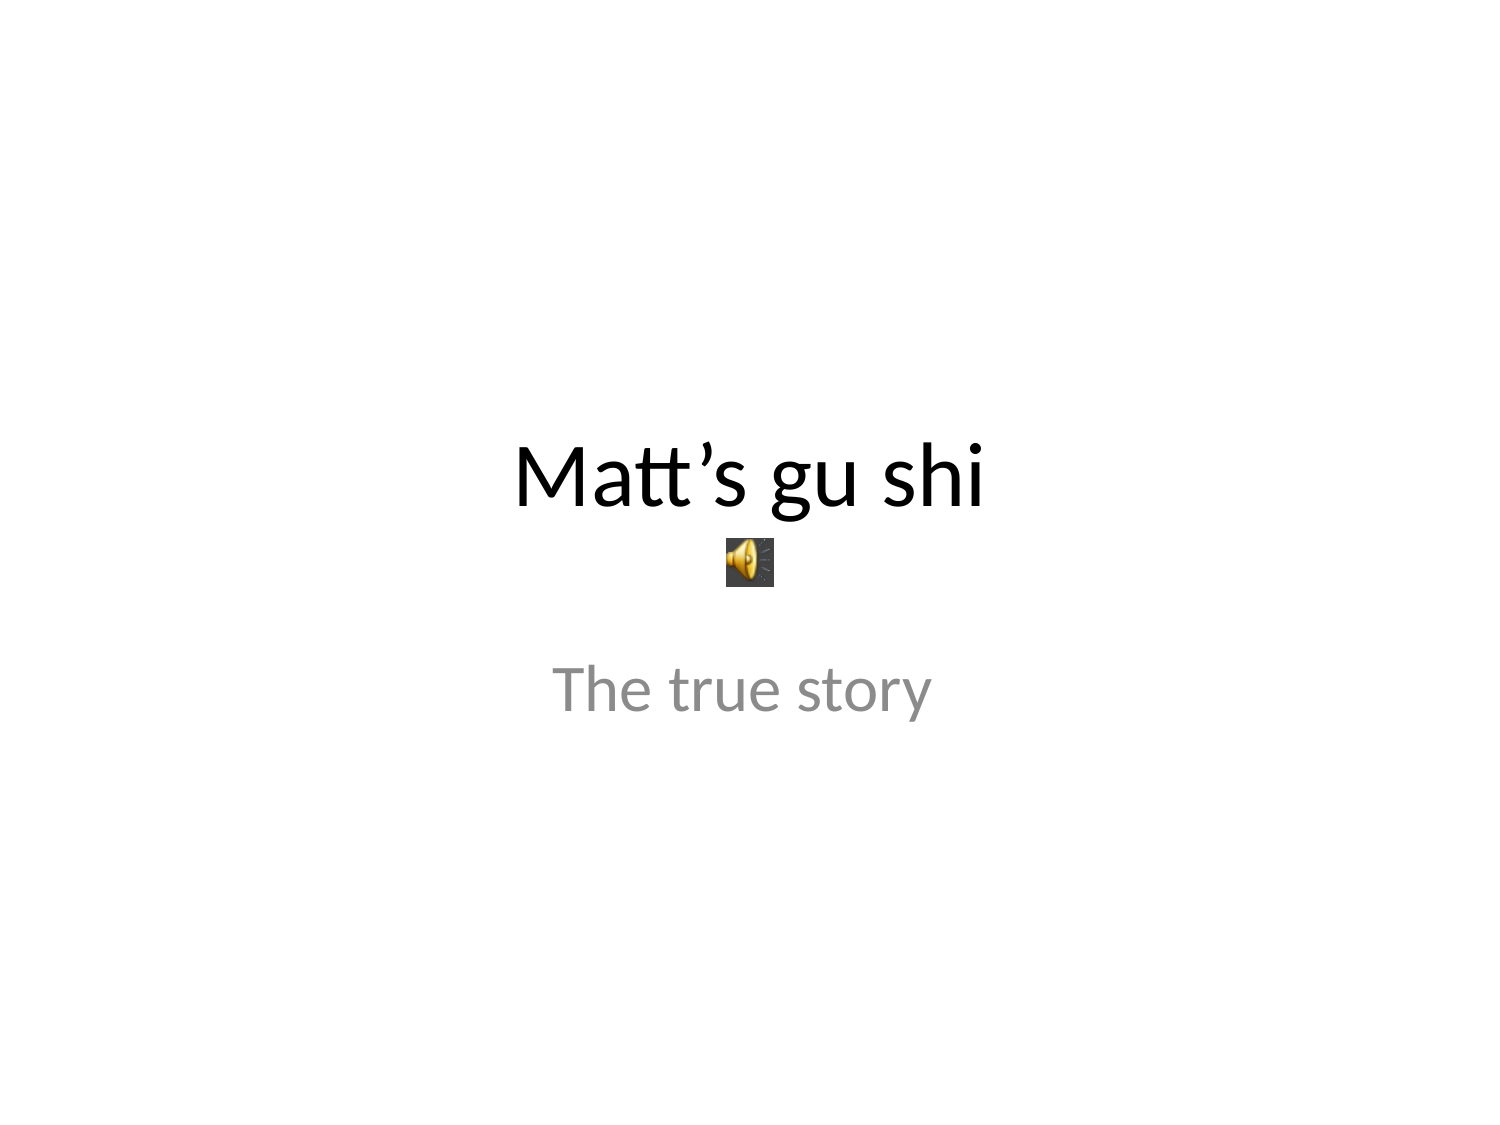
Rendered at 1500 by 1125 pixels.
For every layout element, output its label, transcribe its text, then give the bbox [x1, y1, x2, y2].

picture [724, 537, 776, 588]
title Matt’s gu shi [112, 349, 1388, 591]
subtitle The true story [224, 637, 1276, 926]
